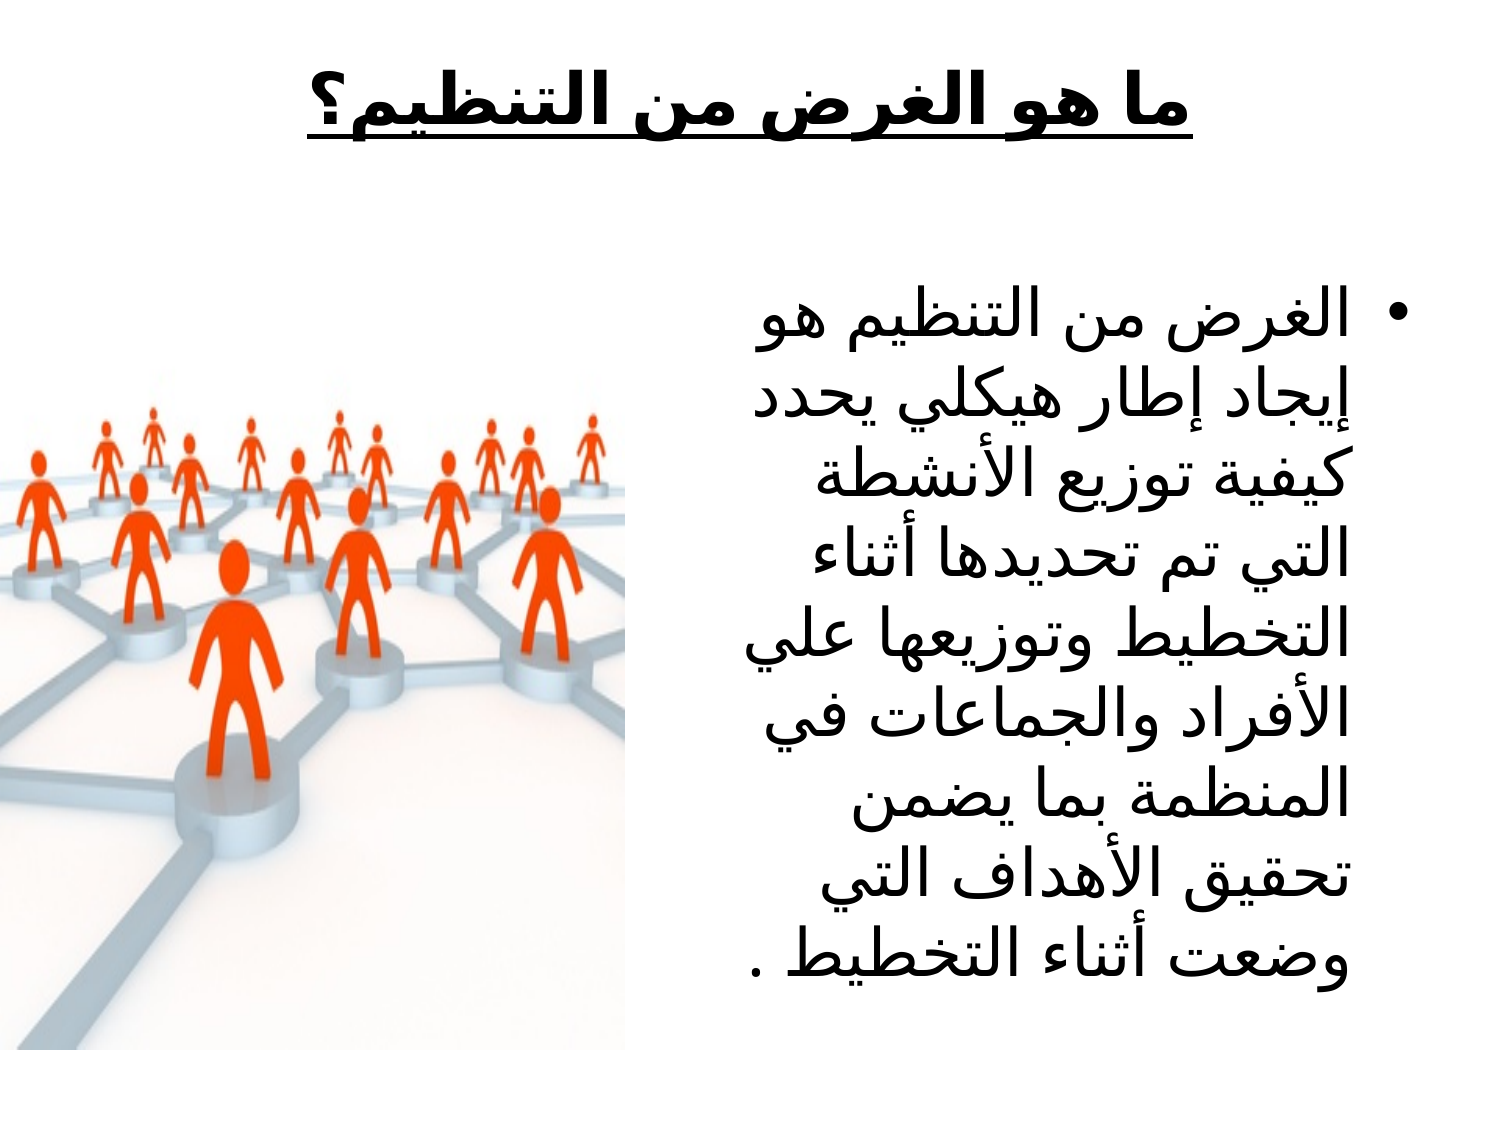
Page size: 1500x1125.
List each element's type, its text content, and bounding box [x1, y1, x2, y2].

list الغرض من التنظيم هو إيجاد إطار هيكلي يحدد كيفية توزيع الأنشطة التي تم تحديدها أثناء التخطيط وتوزيعها علي الأفراد والجماعات في المنظمة بما يضمن تحقيق الأهداف التي وضعت أثناء التخطيط . [725, 262, 1425, 1005]
title ما هو الغرض من التنظيم؟ [75, 45, 1425, 233]
picture [0, 187, 626, 1051]
